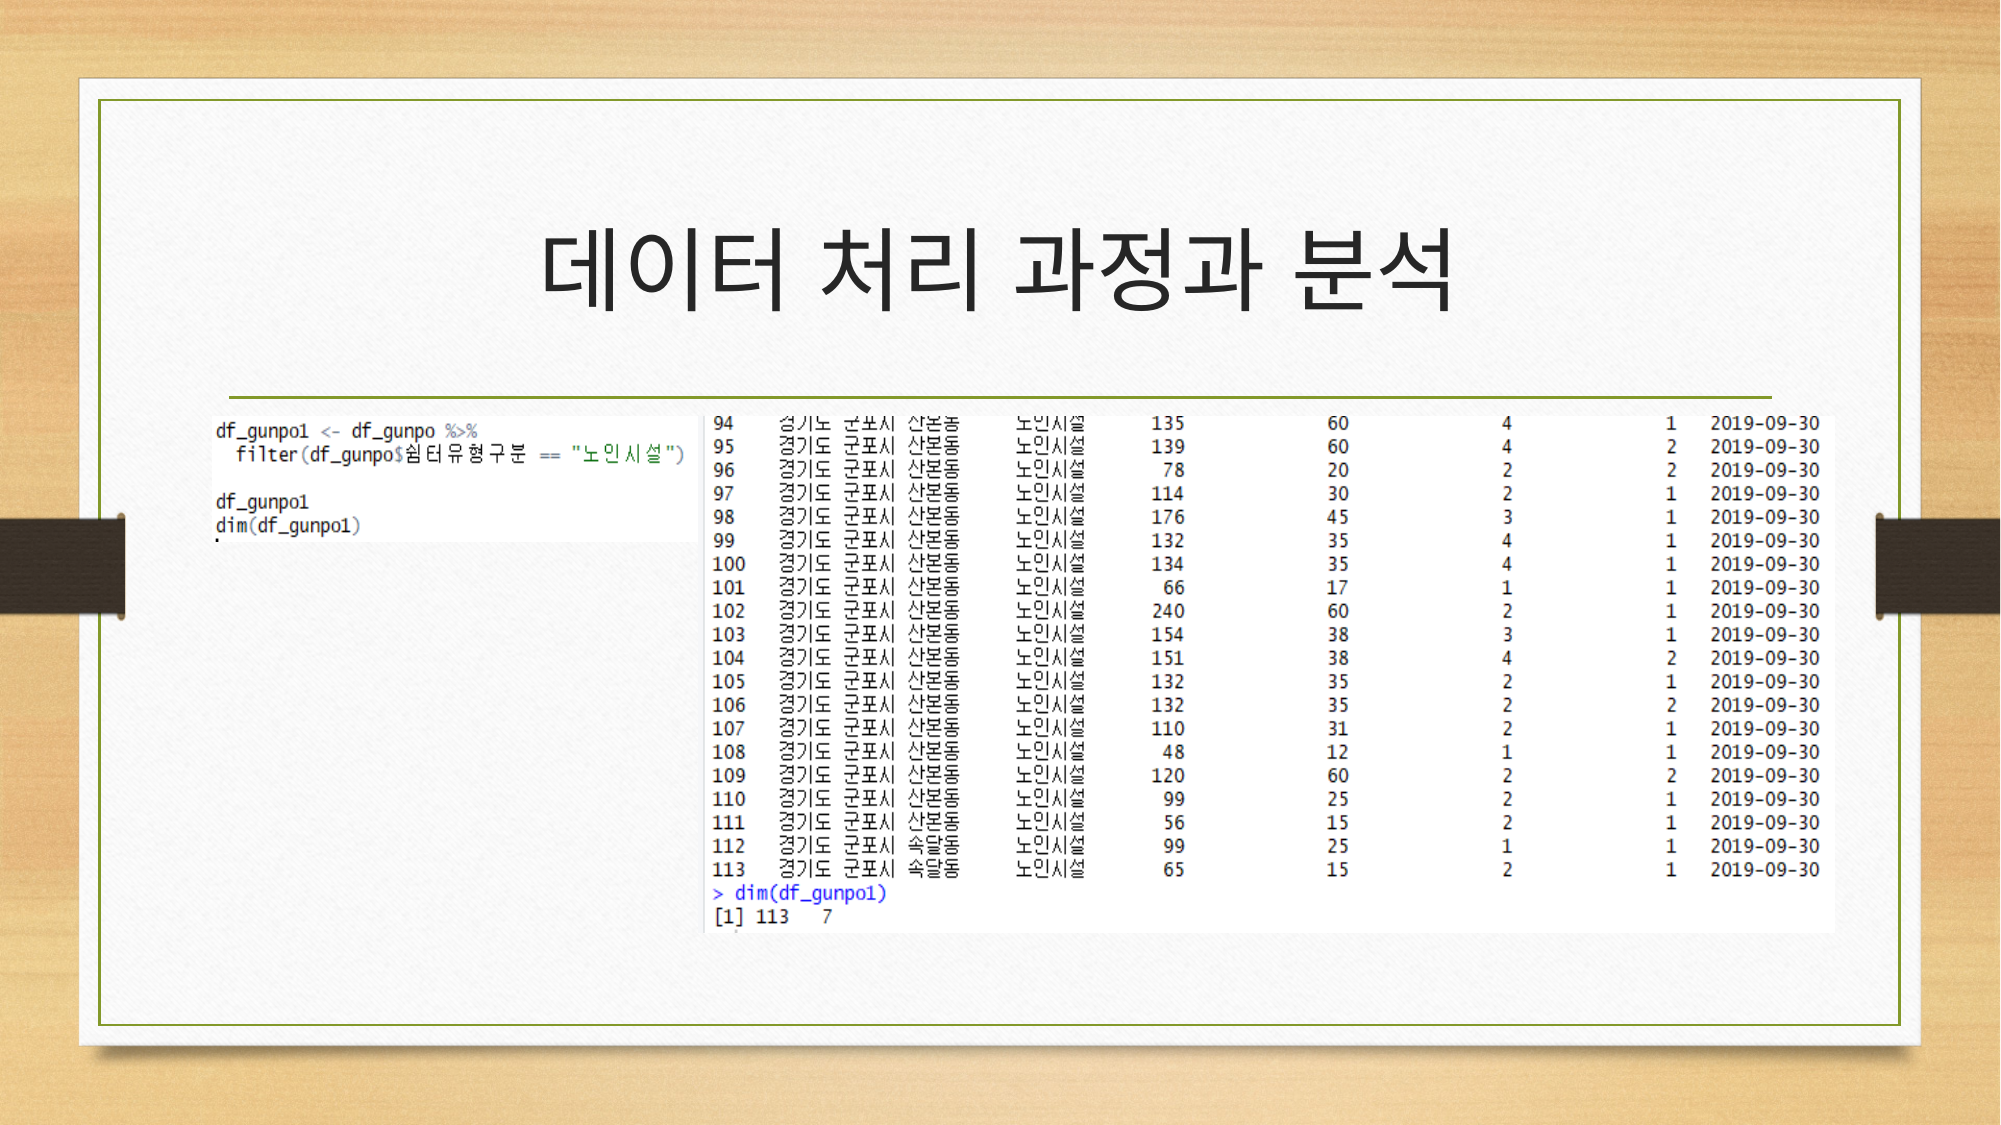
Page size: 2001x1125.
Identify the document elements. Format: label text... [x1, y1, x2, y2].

title 데이터 처리 과정과 분석 [212, 161, 1788, 375]
picture [0, 0, 2001, 1125]
